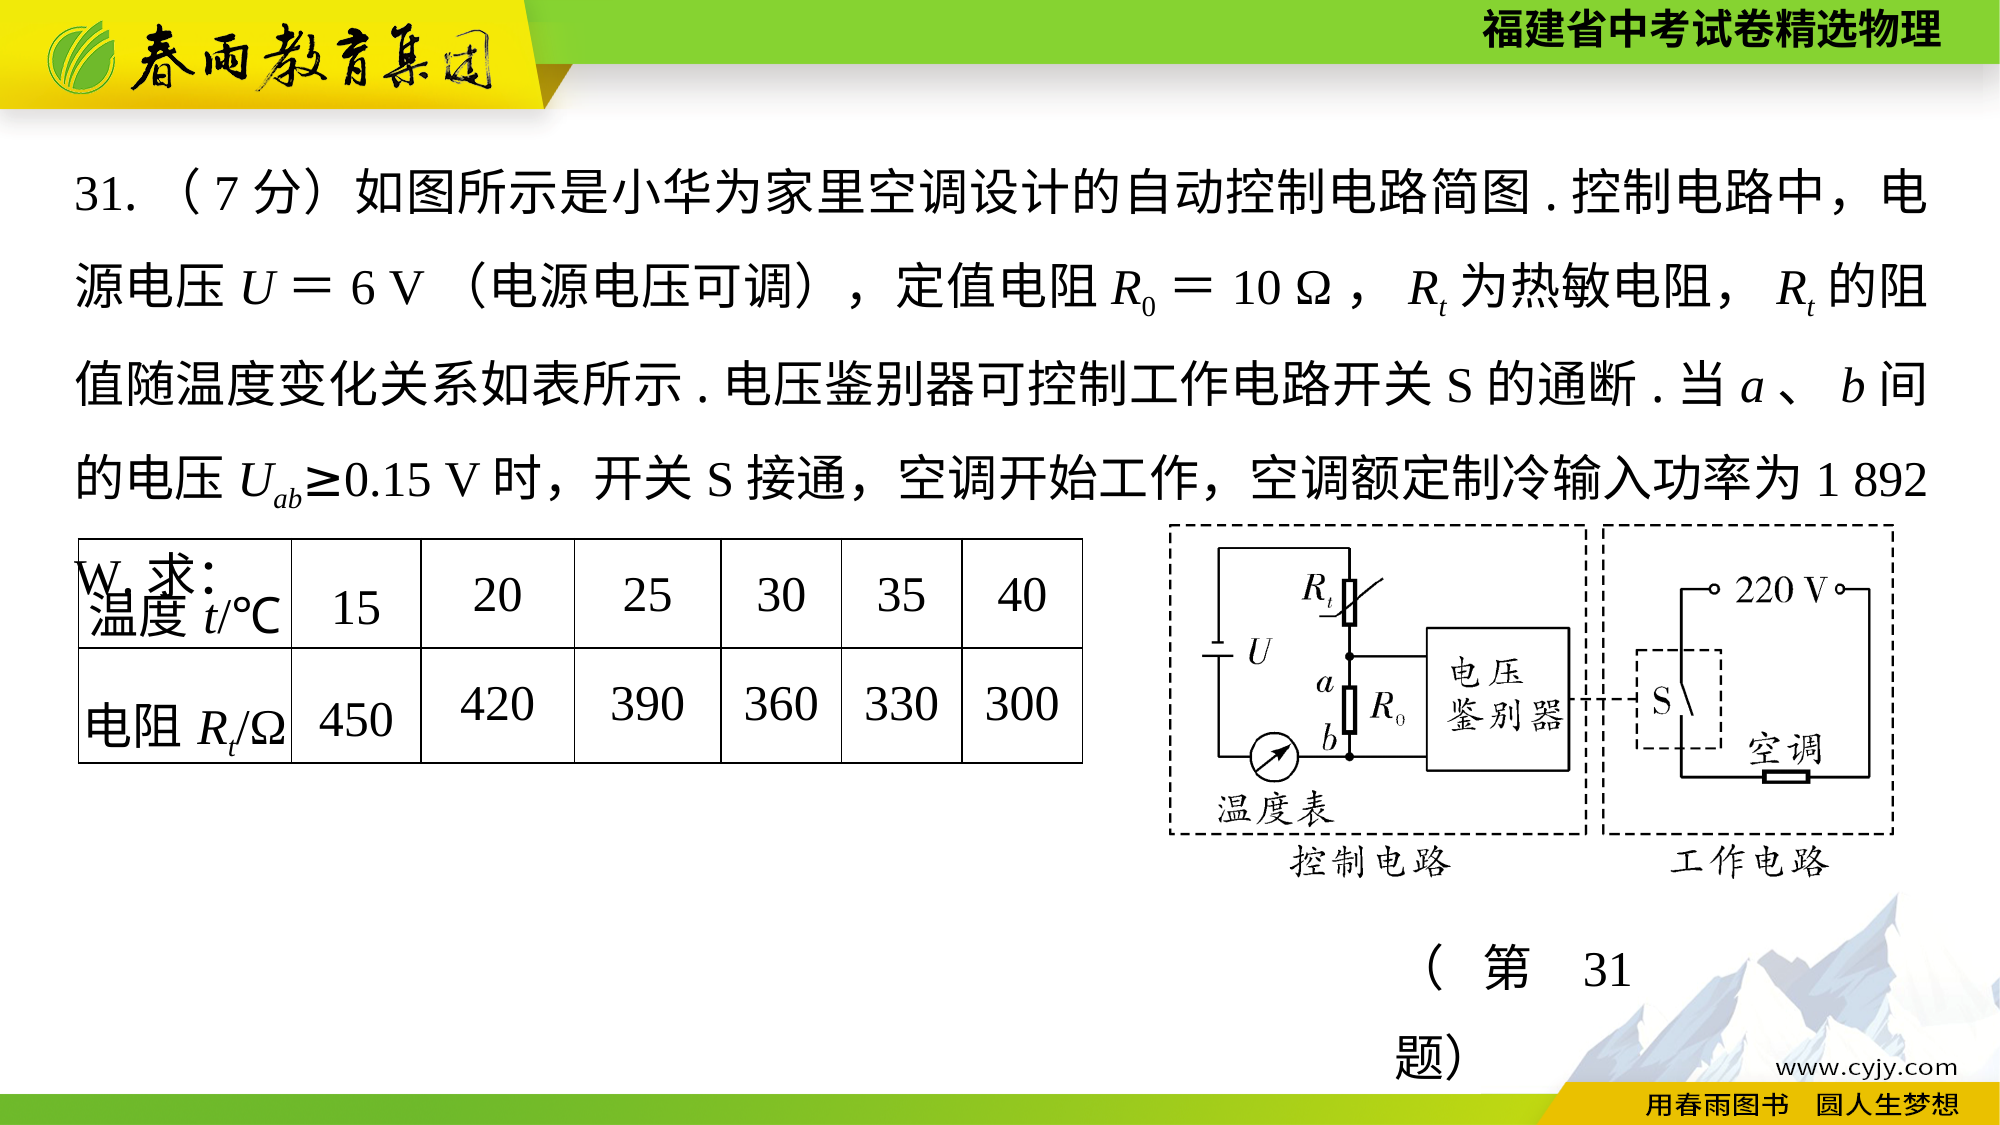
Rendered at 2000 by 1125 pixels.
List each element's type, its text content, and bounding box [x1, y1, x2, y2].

list 31.（7分）如图所示是小华为家里空调设计的自动控制电路简图.控制电路中，电源电压U＝6 V（电源电压可调），定值电阻R0＝10 Ω，Rt为热敏电阻，Rt的阻值随温度变化关系如表所示.电压鉴别器可控制工作电路开关S的通断.当a、b间的电压Uab≥0.15 V时，开关S接通，空调开始工作，空调额定制冷输入功率为1 892 W.求： [59, 122, 1944, 502]
table_header 40 [963, 540, 1082, 647]
table_cell 390 [575, 649, 720, 762]
table_cell 330 [842, 649, 961, 762]
table_header 20 [422, 540, 574, 647]
text_box （第31题） [1379, 898, 1660, 1004]
table_header 25 [575, 540, 720, 647]
table_header 15 [292, 540, 420, 647]
table_header 35 [842, 540, 961, 647]
table_header 温度t/℃ [79, 540, 291, 647]
table_cell 电阻Rt/Ω [79, 649, 291, 762]
table_cell 300 [963, 649, 1082, 762]
table_cell 360 [722, 649, 841, 762]
picture [0, 0, 2000, 1125]
table_cell 450 [292, 649, 420, 762]
table_header 30 [722, 540, 841, 647]
table_cell 420 [422, 649, 574, 762]
